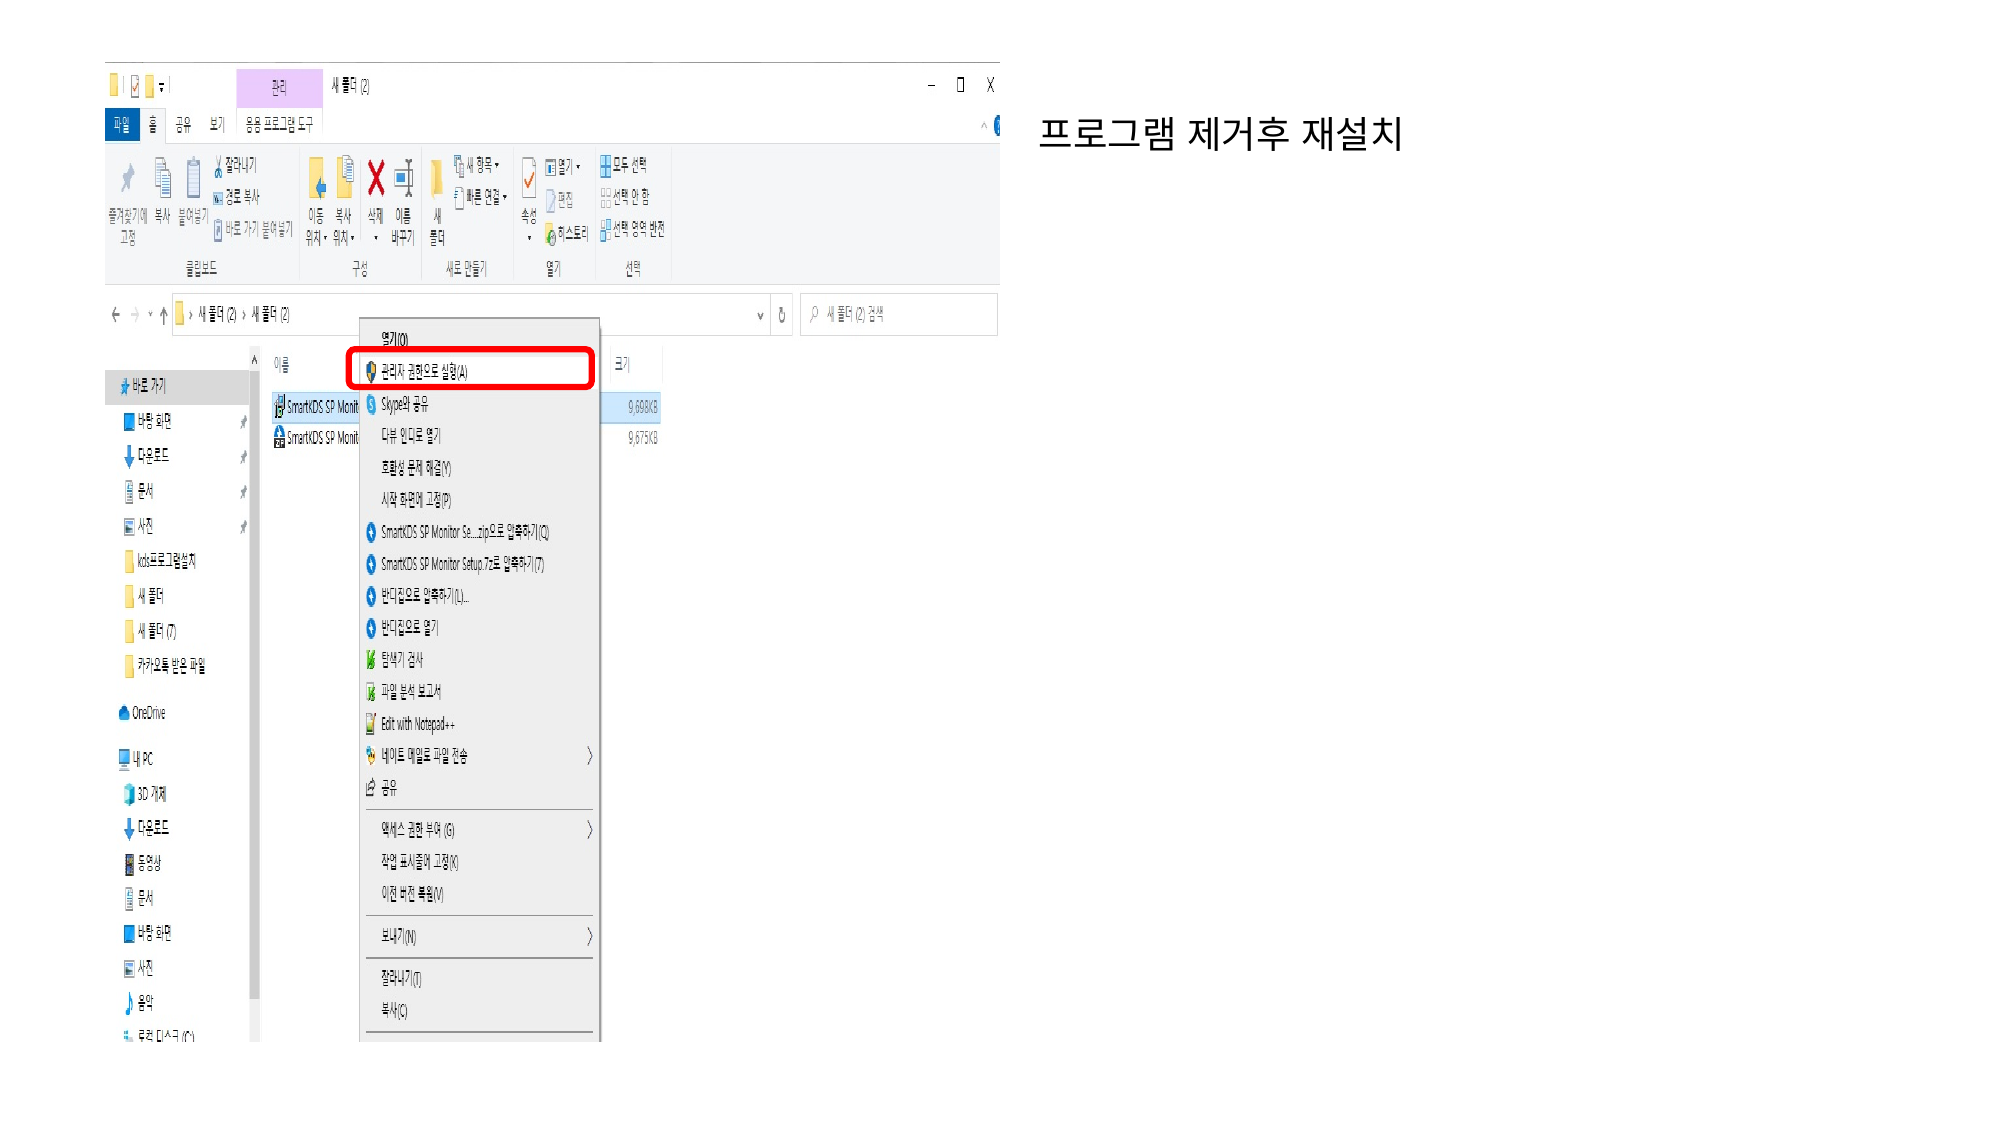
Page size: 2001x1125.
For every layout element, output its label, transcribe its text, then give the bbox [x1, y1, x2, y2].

picture [105, 62, 1001, 1042]
text_box 프로그램 제거후 재설치 [1023, 104, 1479, 164]
